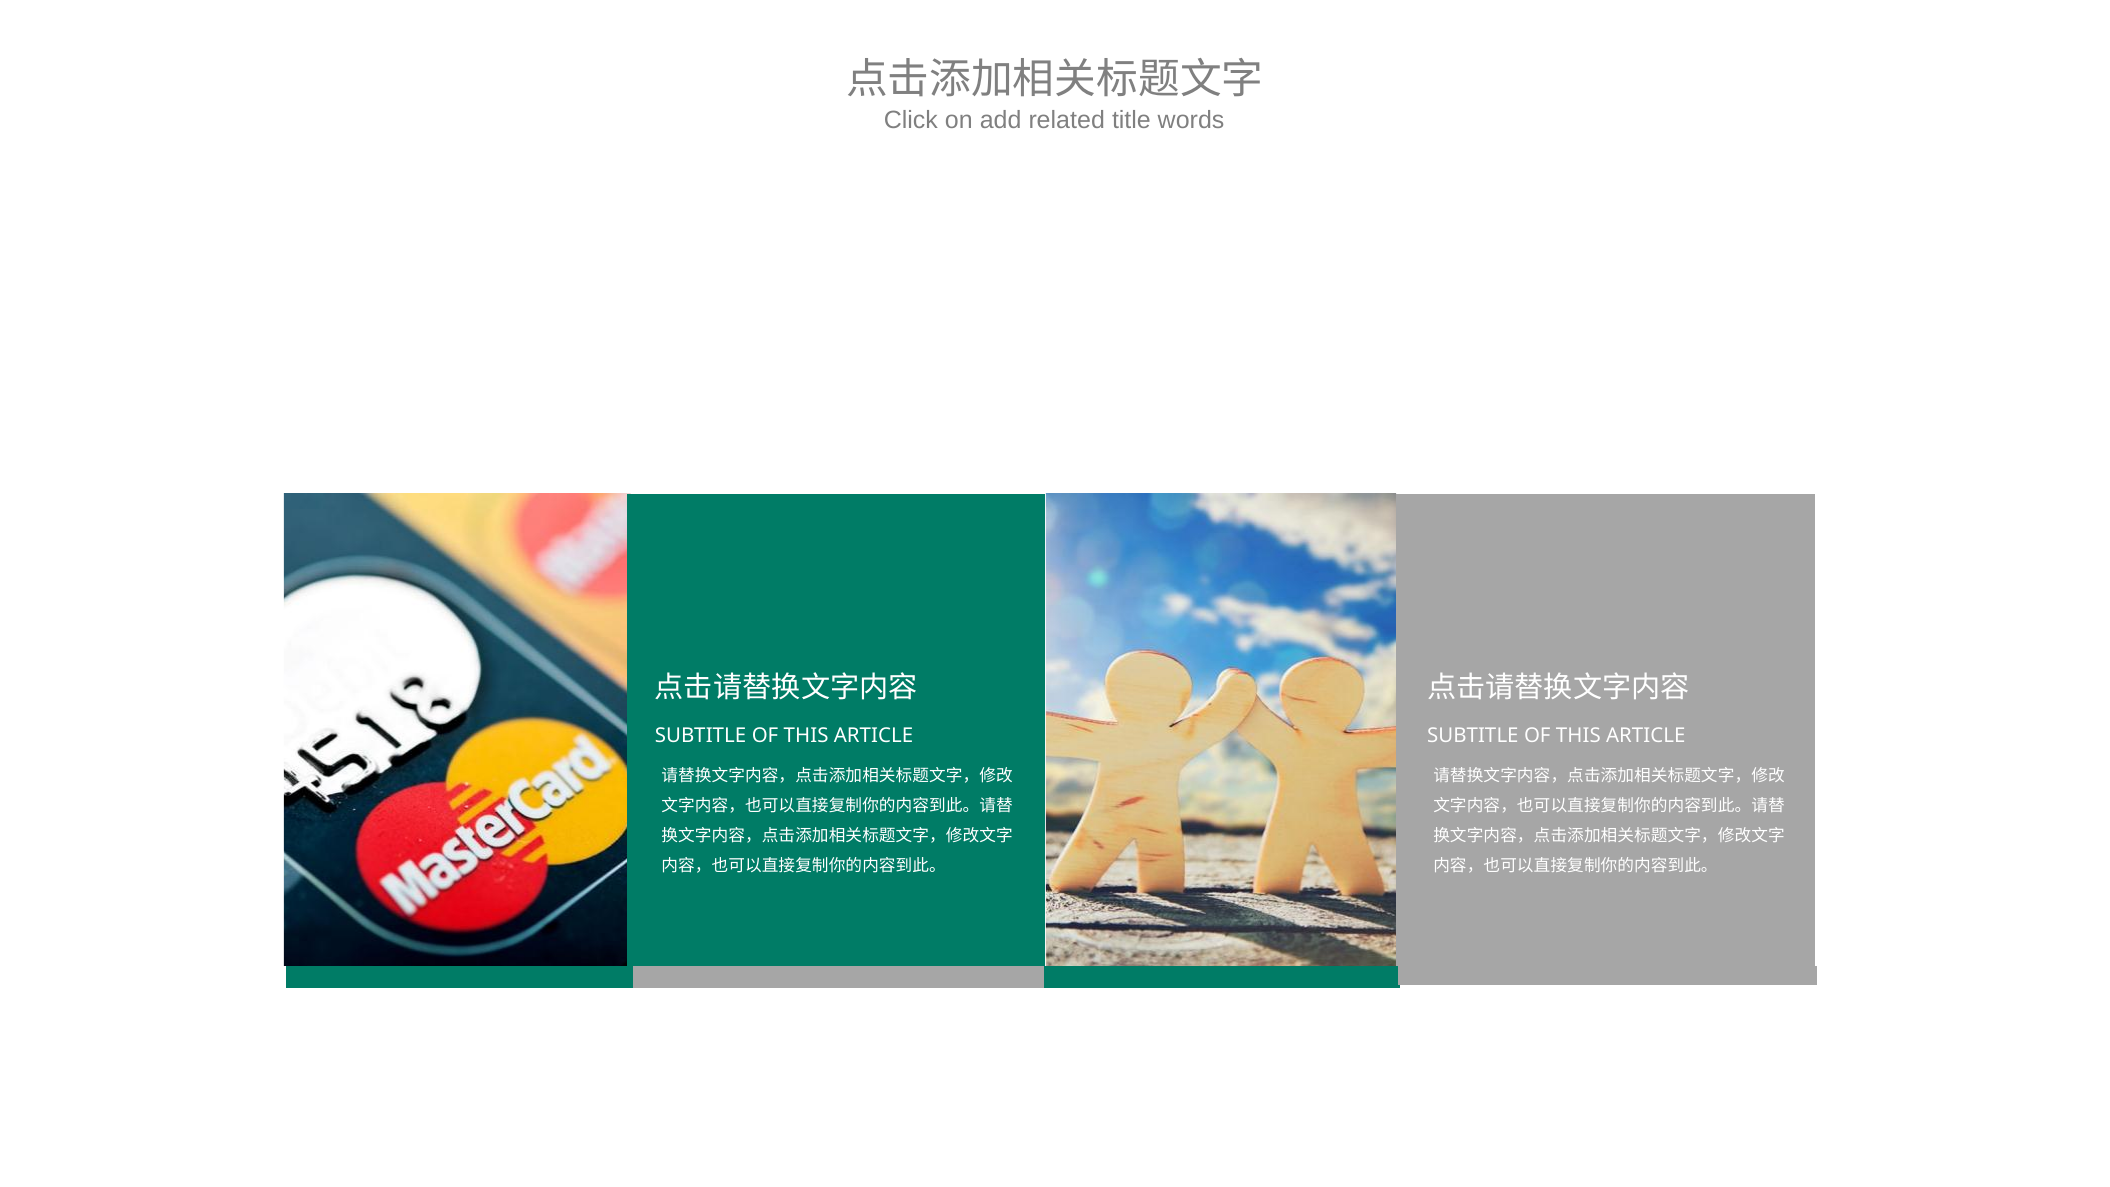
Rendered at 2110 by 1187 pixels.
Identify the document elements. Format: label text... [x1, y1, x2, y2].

text_box 点击添加相关标题文字 [803, 44, 1307, 107]
text_box 请替换文字内容，点击添加相关标题文字，修改文字内容，也可以直接复制你的内容到此。请替换文字内容，点击添加相关标题文字，修改文字内容，也可以直接复制你的内容到此。 [661, 754, 1019, 872]
text_box [286, 965, 633, 988]
text_box Click on add related title words [864, 95, 1246, 158]
text_box [1395, 494, 1815, 965]
text_box 点击请替换文字内容 [654, 662, 937, 709]
text_box [1045, 492, 1397, 965]
text_box SUBTITLE OF THIS ARTICLE [1427, 719, 1776, 749]
text_box [626, 494, 1046, 966]
text_box [633, 966, 1044, 988]
text_box 请替换文字内容，点击添加相关标题文字，修改文字内容，也可以直接复制你的内容到此。请替换文字内容，点击添加相关标题文字，修改文字内容，也可以直接复制你的内容到此。 [1433, 754, 1791, 872]
text_box [283, 492, 632, 967]
text_box [1398, 965, 1818, 986]
text_box 点击请替换文字内容 [1427, 662, 1709, 709]
text_box SUBTITLE OF THIS ARTICLE [654, 719, 1004, 749]
text_box [1044, 965, 1400, 988]
